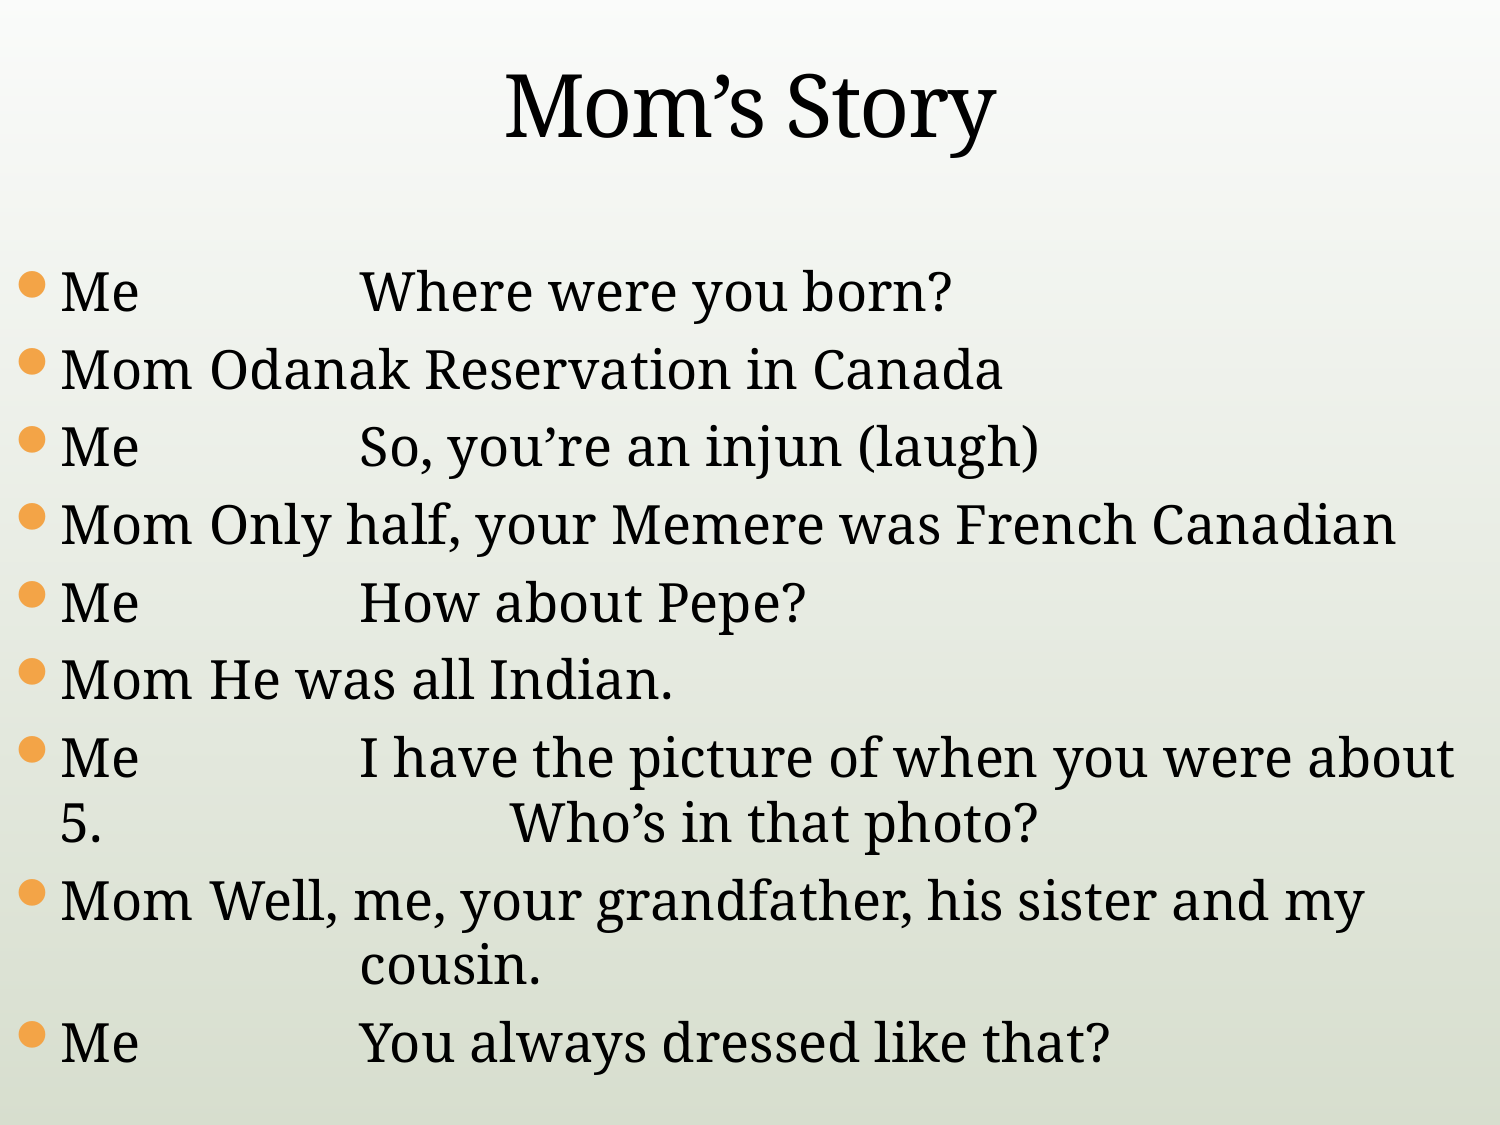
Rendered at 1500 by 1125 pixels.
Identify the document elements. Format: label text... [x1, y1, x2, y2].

list Me Where were you born? Mom Odanak Reservation in Canada Me So, you’re an injun (laugh) Mom Only half, your Memere was French Canadian Me How about Pepe? Mom He was all Indian. Me I have the picture of when you were about 5. Who’s in that photo? Mom Well, me, your grandfather, his sister and my cousin. Me You always dressed like that? [0, 249, 1500, 1125]
title Mom’s Story [74, 24, 1425, 163]
